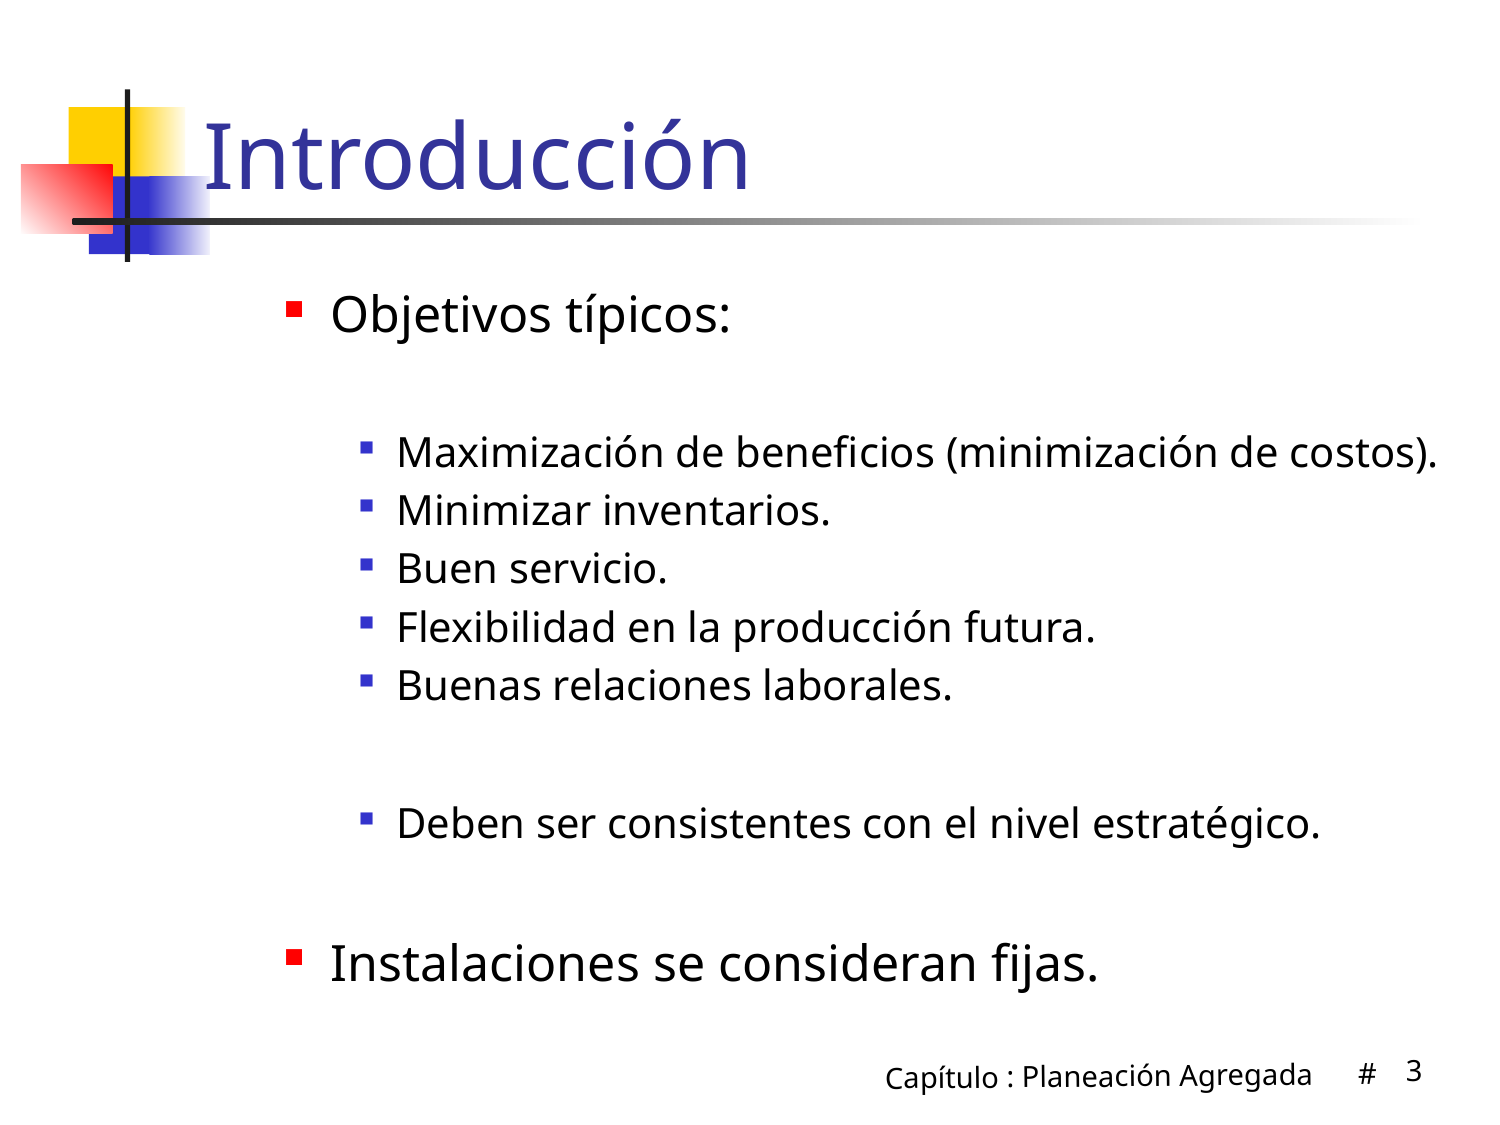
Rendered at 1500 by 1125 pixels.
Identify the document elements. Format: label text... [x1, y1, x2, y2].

slide_number 3 [1124, 1024, 1438, 1101]
list Objetivos típicos: Maximización de beneficios (minimización de costos). Minimizar inventarios. Buen servicio. Flexibilidad en la producción futura. Buenas relaciones laborales. Deben ser consistentes con el nivel estratégico. Instalaciones se consideran fijas. [193, 274, 1470, 1007]
title Introducción [188, 27, 1468, 216]
footer Capítulo : Planeación Agregada # [836, 1028, 1427, 1109]
